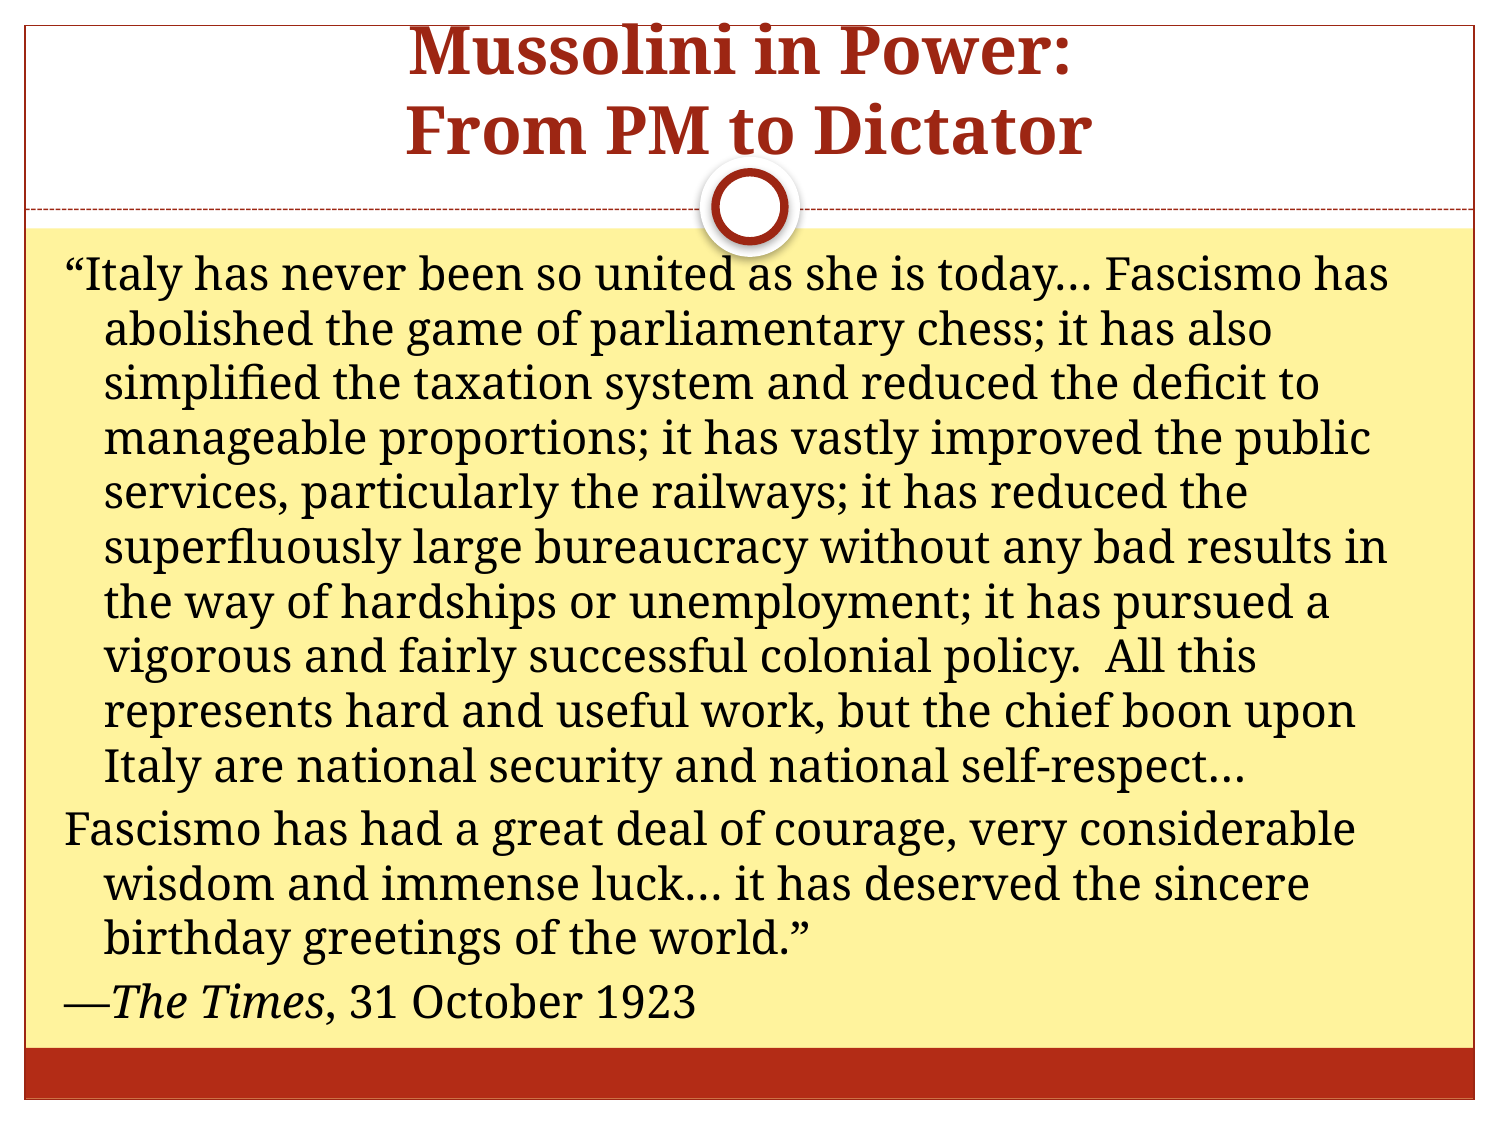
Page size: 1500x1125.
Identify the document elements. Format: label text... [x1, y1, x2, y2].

list “Italy has never been so united as she is today… Fascismo has abolished the game of parliamentary chess; it has also simplified the taxation system and reduced the deficit to manageable proportions; it has vastly improved the public services, particularly the railways; it has reduced the superfluously large bureaucracy without any bad results in the way of hardships or unemployment; it has pursued a vigorous and fairly successful colonial policy. All this represents hard and useful work, but the chief boon upon Italy are national security and national self-respect… Fascismo has had a great deal of courage, very considerable wisdom and immense luck… it has deserved the sincere birthday greetings of the world.” —The Times, 31 October 1923 [49, 237, 1445, 1050]
title Mussolini in Power: From PM to Dictator [49, 0, 1450, 175]
